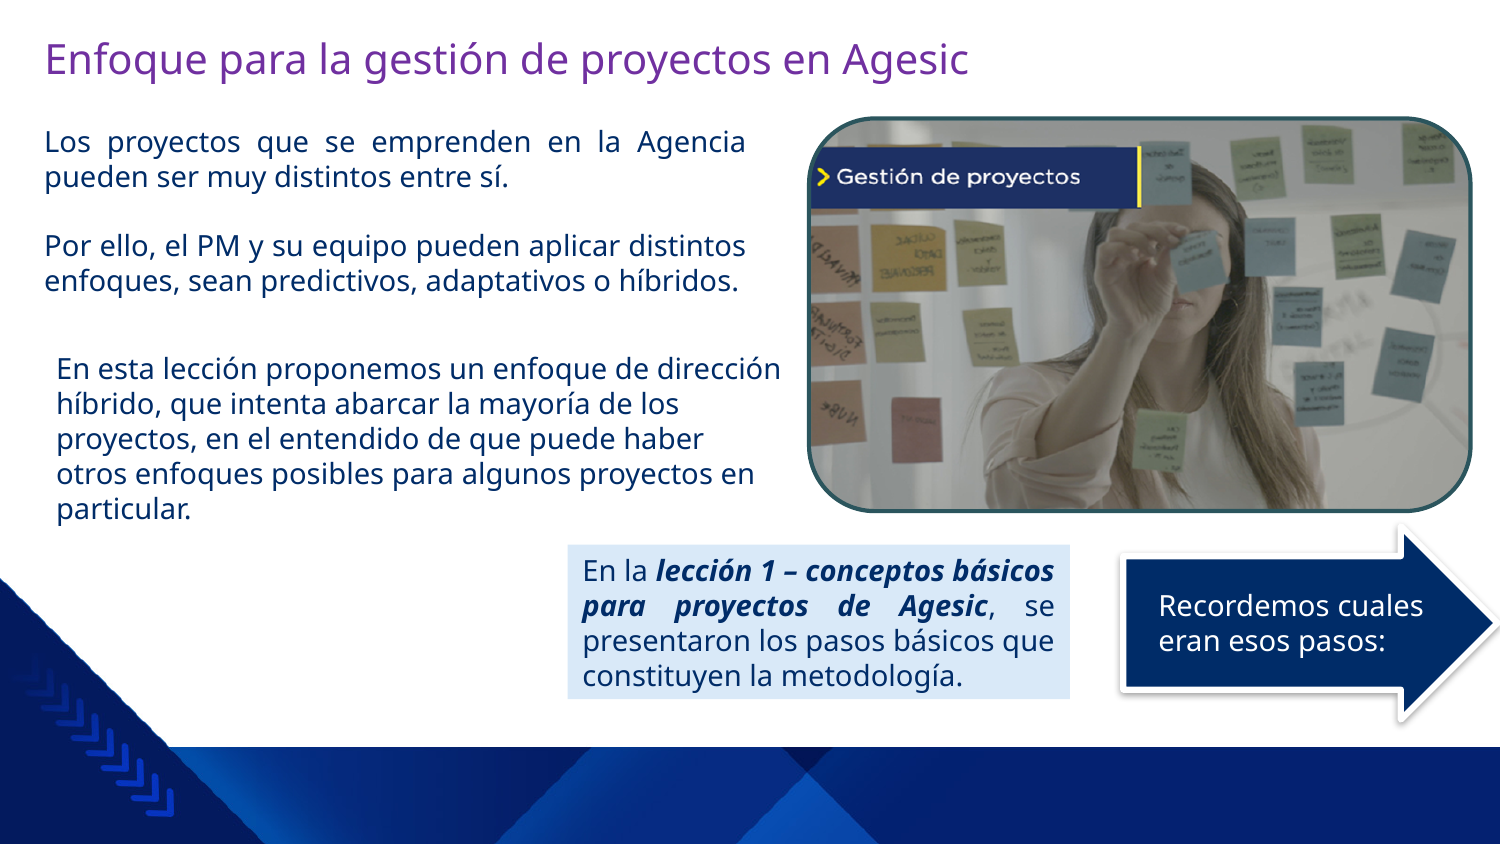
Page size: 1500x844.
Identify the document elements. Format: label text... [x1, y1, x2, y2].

text_box Por ello, el PM y su equipo pueden aplicar distintos enfoques, sean predictivos, adaptativos o híbridos. [29, 220, 762, 305]
title Enfoque para la gestión de proyectos en Agesic [29, 22, 1248, 94]
text_box En esta lección proponemos un enfoque de dirección híbrido, que intenta abarcar la mayoría de los proyectos, en el entendido de que puede haber otros enfoques posibles para algunos proyectos en particular. [41, 343, 798, 533]
text_box En la lección 1 – conceptos básicos para proyectos de Agesic, se presentaron los pasos básicos que constituyen la metodología. [567, 544, 1070, 700]
text_box [806, 116, 1473, 514]
text_box Los proyectos que se emprenden en la Agencia pueden ser muy distintos entre sí. [29, 116, 762, 201]
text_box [1123, 525, 1498, 720]
picture [0, 0, 1500, 844]
